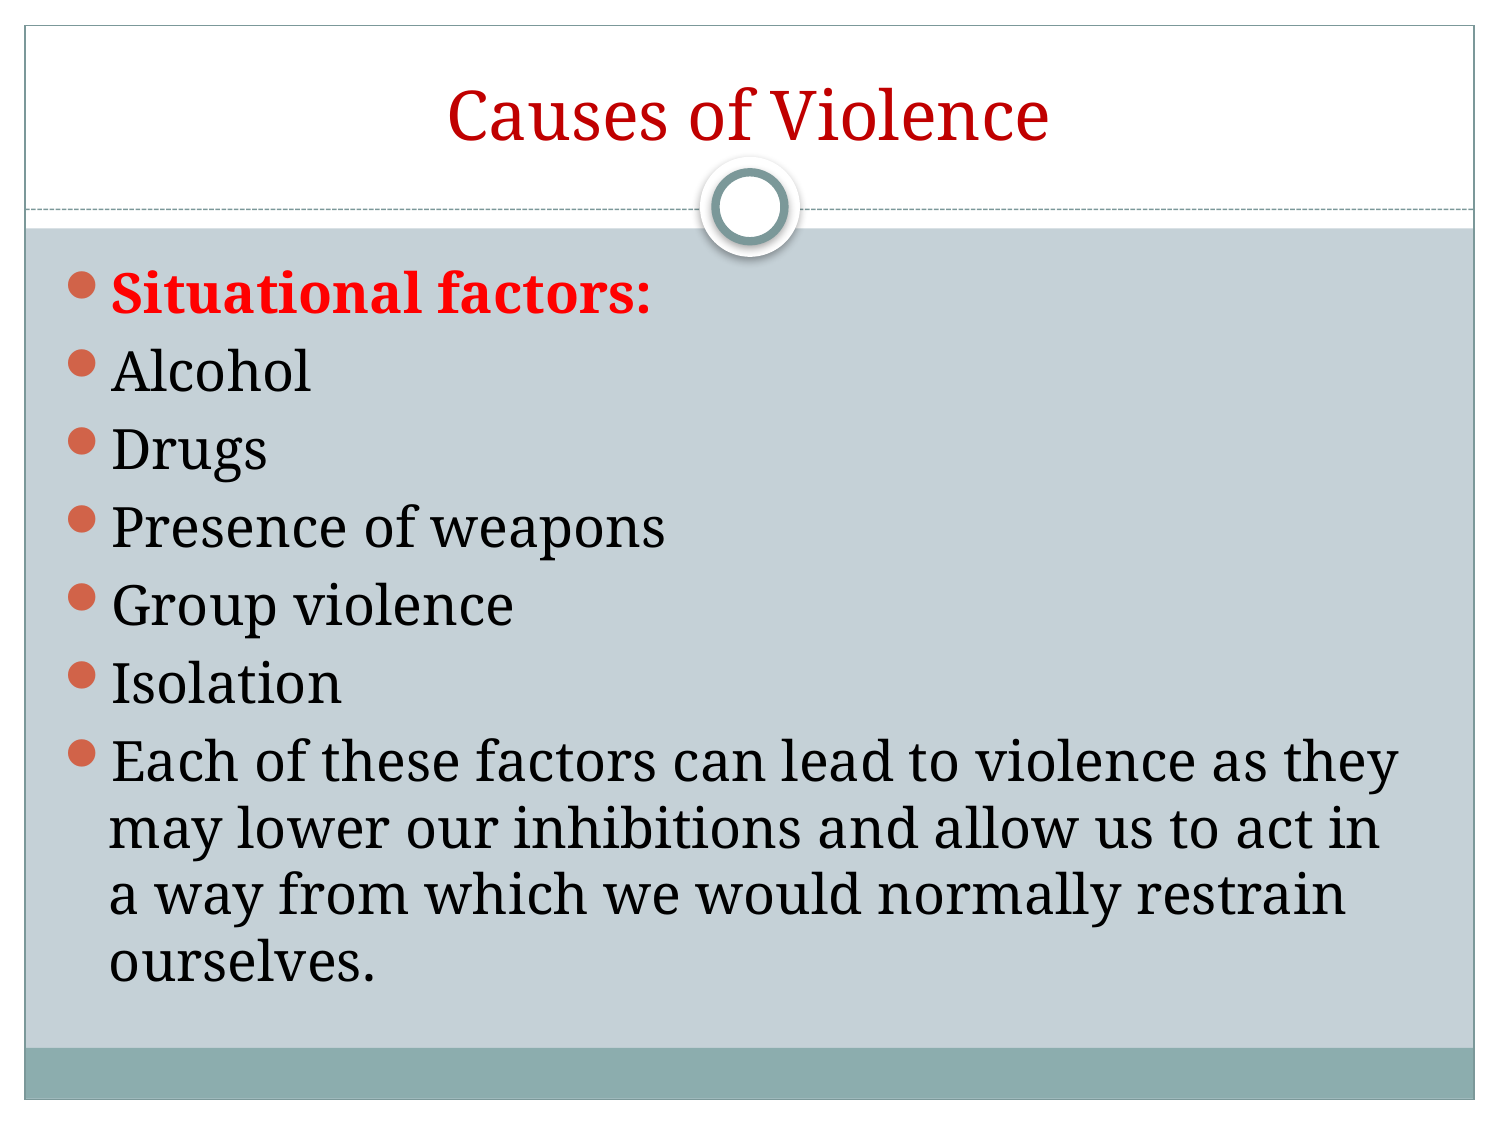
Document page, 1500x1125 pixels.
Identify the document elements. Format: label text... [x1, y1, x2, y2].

list Situational factors: Alcohol Drugs Presence of weapons Group violence Isolation Each of these factors can lead to violence as they may lower our inhibitions and allow us to act in a way from which we would normally restrain ourselves. [49, 250, 1445, 1001]
title Causes of Violence [49, 37, 1450, 162]
